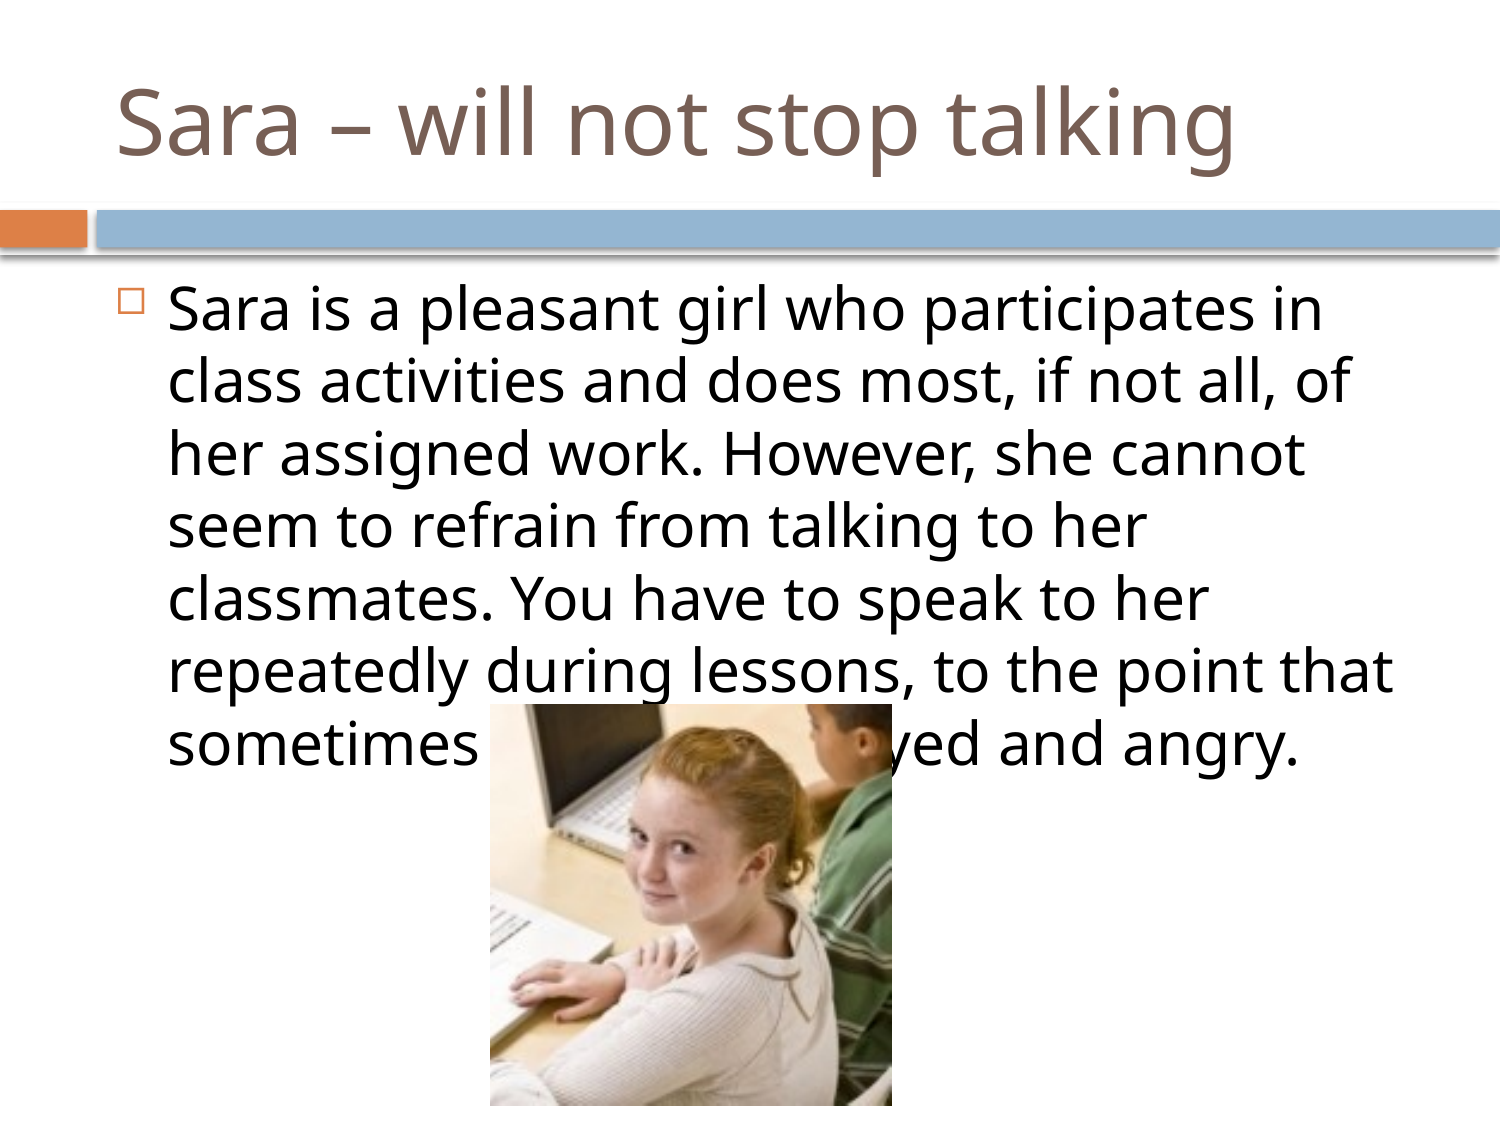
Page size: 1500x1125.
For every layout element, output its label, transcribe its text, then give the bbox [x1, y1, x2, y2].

title Sara – will not stop talking [100, 37, 1438, 200]
picture [489, 703, 893, 1107]
list Sara is a pleasant girl who participates in class activities and does most, if not all, of her assigned work. However, she cannot seem to refrain from talking to her classmates. You have to speak to her repeatedly during lessons, to the point that sometimes you feel annoyed and angry. [100, 262, 1438, 1000]
